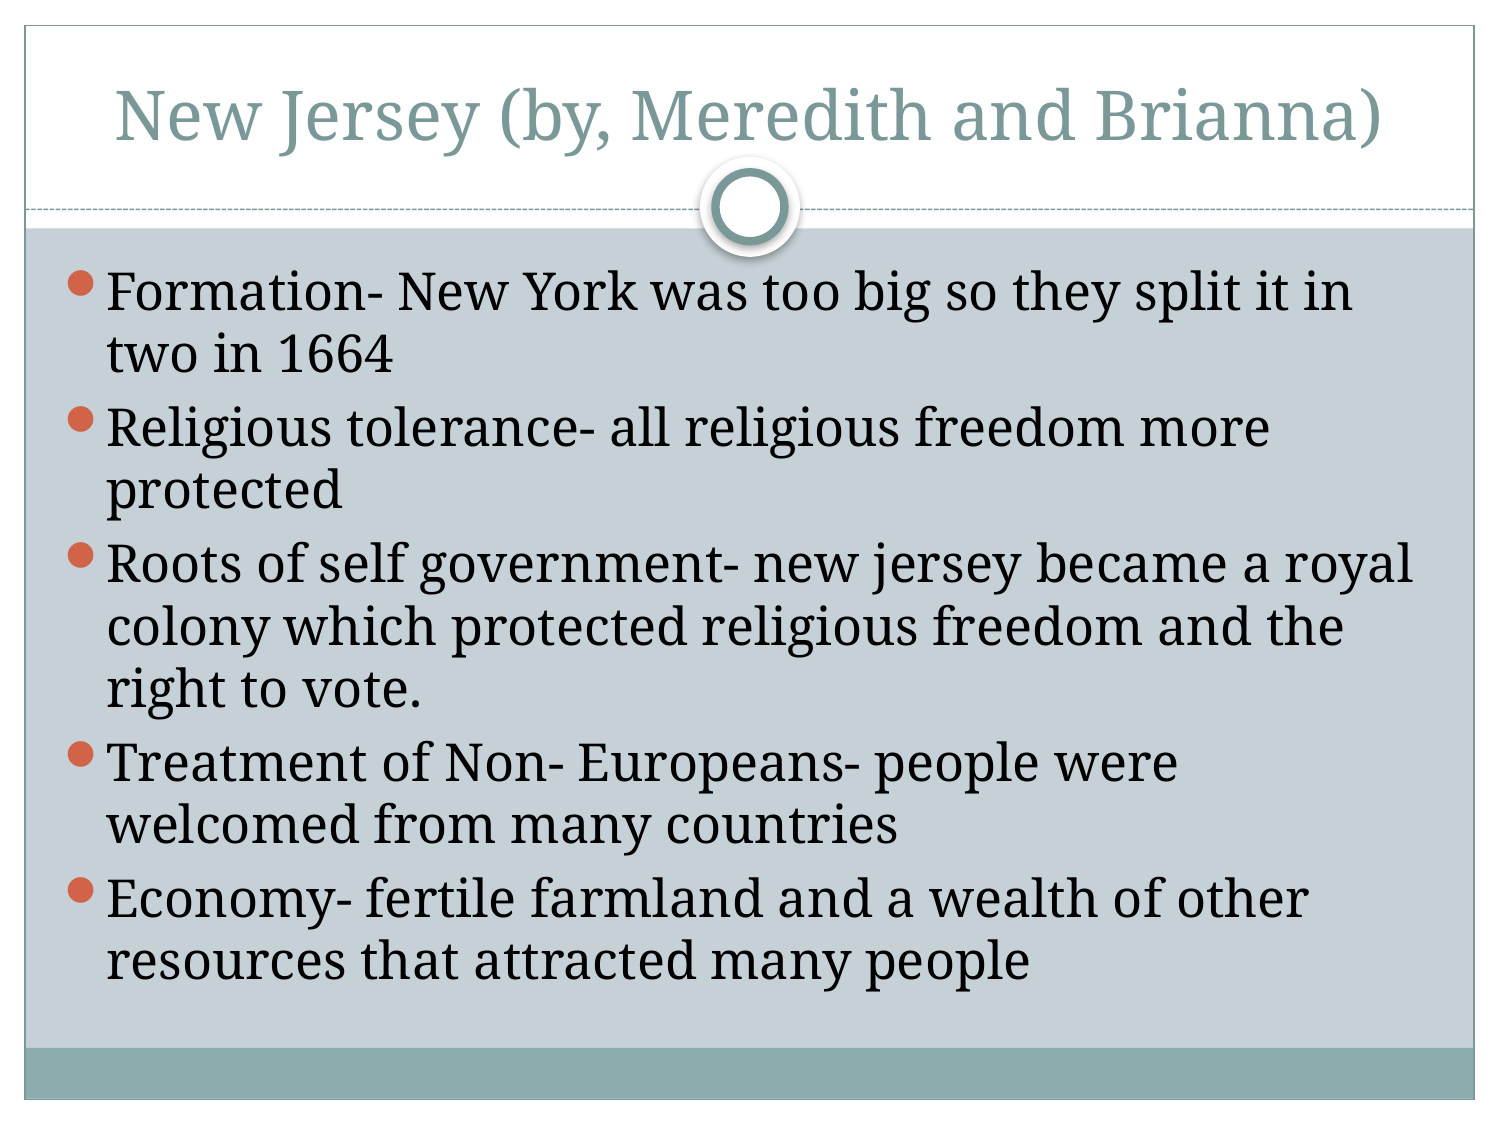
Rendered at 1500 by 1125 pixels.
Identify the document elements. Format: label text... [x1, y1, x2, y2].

list Formation- New York was too big so they split it in two in 1664 Religious tolerance- all religious freedom more protected Roots of self government- new jersey became a royal colony which protected religious freedom and the right to vote. Treatment of Non- Europeans- people were welcomed from many countries Economy- fertile farmland and a wealth of other resources that attracted many people [49, 250, 1445, 1001]
title New Jersey (by, Meredith and Brianna) [49, 37, 1450, 162]
